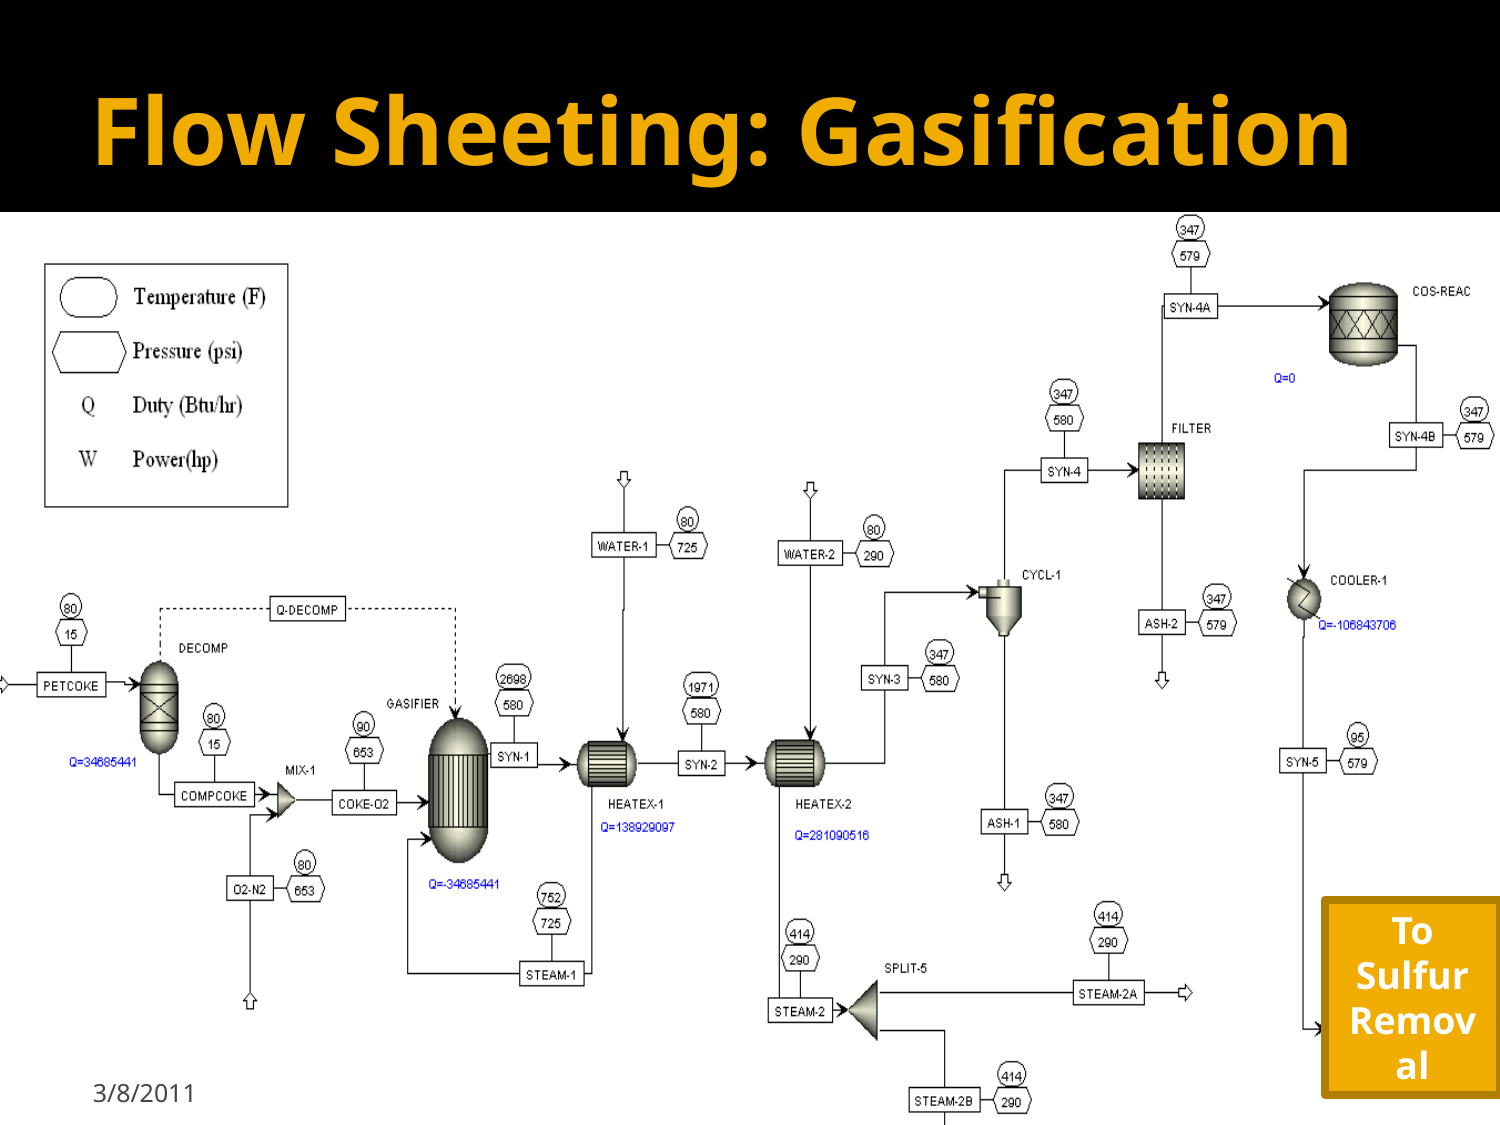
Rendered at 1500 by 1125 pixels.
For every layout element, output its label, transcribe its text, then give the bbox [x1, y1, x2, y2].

title Flow Sheeting: Gasification [75, 25, 1425, 211]
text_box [0, 212, 1500, 1125]
